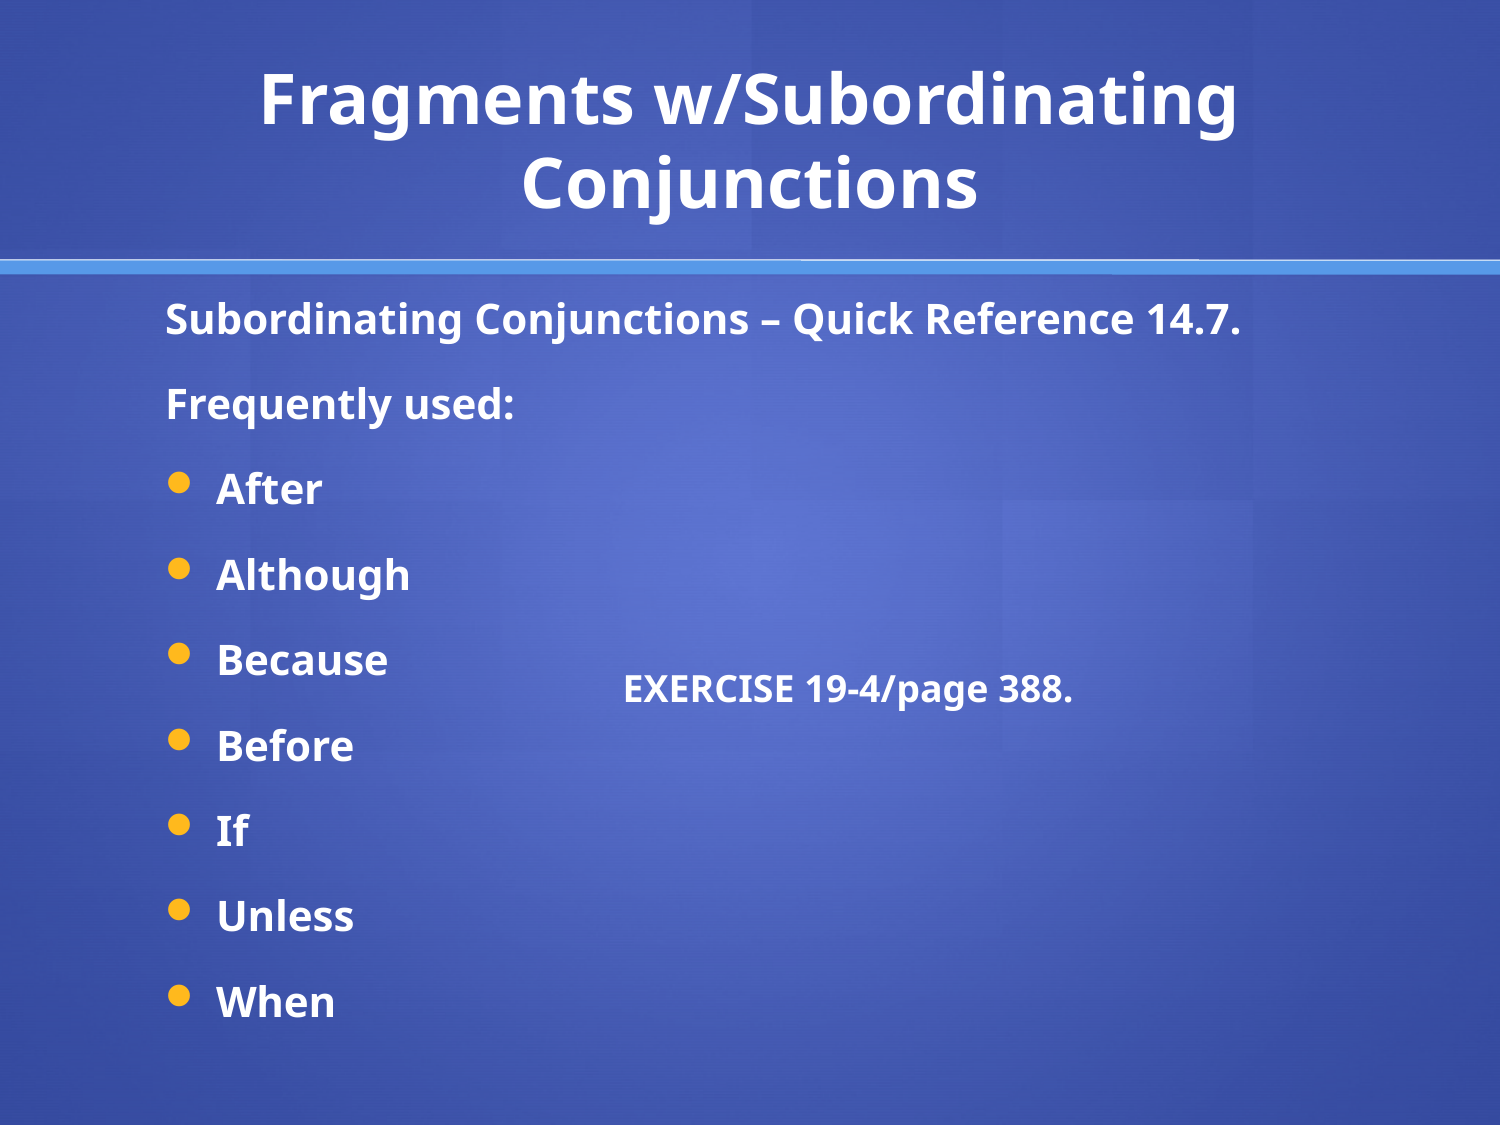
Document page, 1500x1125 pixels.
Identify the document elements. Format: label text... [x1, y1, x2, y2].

list Subordinating Conjunctions – Quick Reference 14.7. Frequently used: After Although Because Before If Unless When [150, 284, 1350, 1040]
text_box EXERCISE 19-4/page 388. [607, 657, 1323, 718]
title Fragments w/Subordinating Conjunctions [75, 45, 1425, 233]
